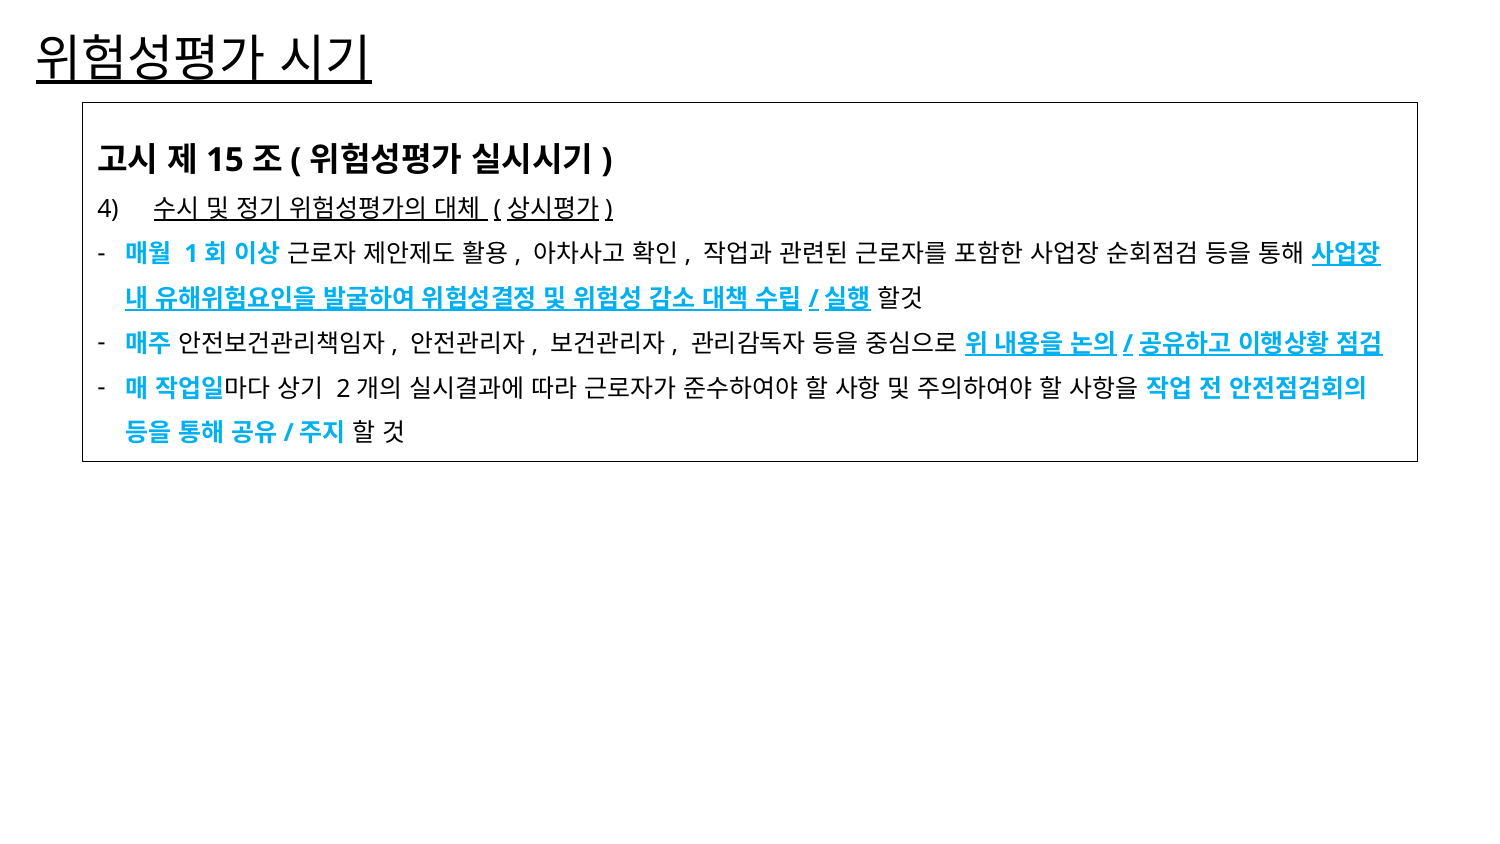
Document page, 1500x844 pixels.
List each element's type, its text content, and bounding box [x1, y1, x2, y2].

title 위험성평가 시기 [20, 16, 661, 96]
text_box 고시 제15조(위험성평가 실시시기) 수시 및 정기 위험성평가의 대체 (상시평가) 매월 1회 이상 근로자 제안제도 활용, 아차사고 확인, 작업과 관련된 근로자를 포함한 사업장 순회점검 등을 통해 사업장 내 유해위험요인을 발굴하여 위험성결정 및 위험성 감소 대책 수립/실행 할것 매주 안전보건관리책임자, 안전관리자, 보건관리자, 관리감독자 등을 중심으로 위 내용을 논의/공유하고 이행상황 점검 매 작업일마다 상기 2개의 실시결과에 따라 근로자가 준수하여야 할 사항 및 주의하여야 할 사항을 작업 전 안전점검회의 등을 통해 공유/주지 할 것 [82, 102, 1418, 462]
